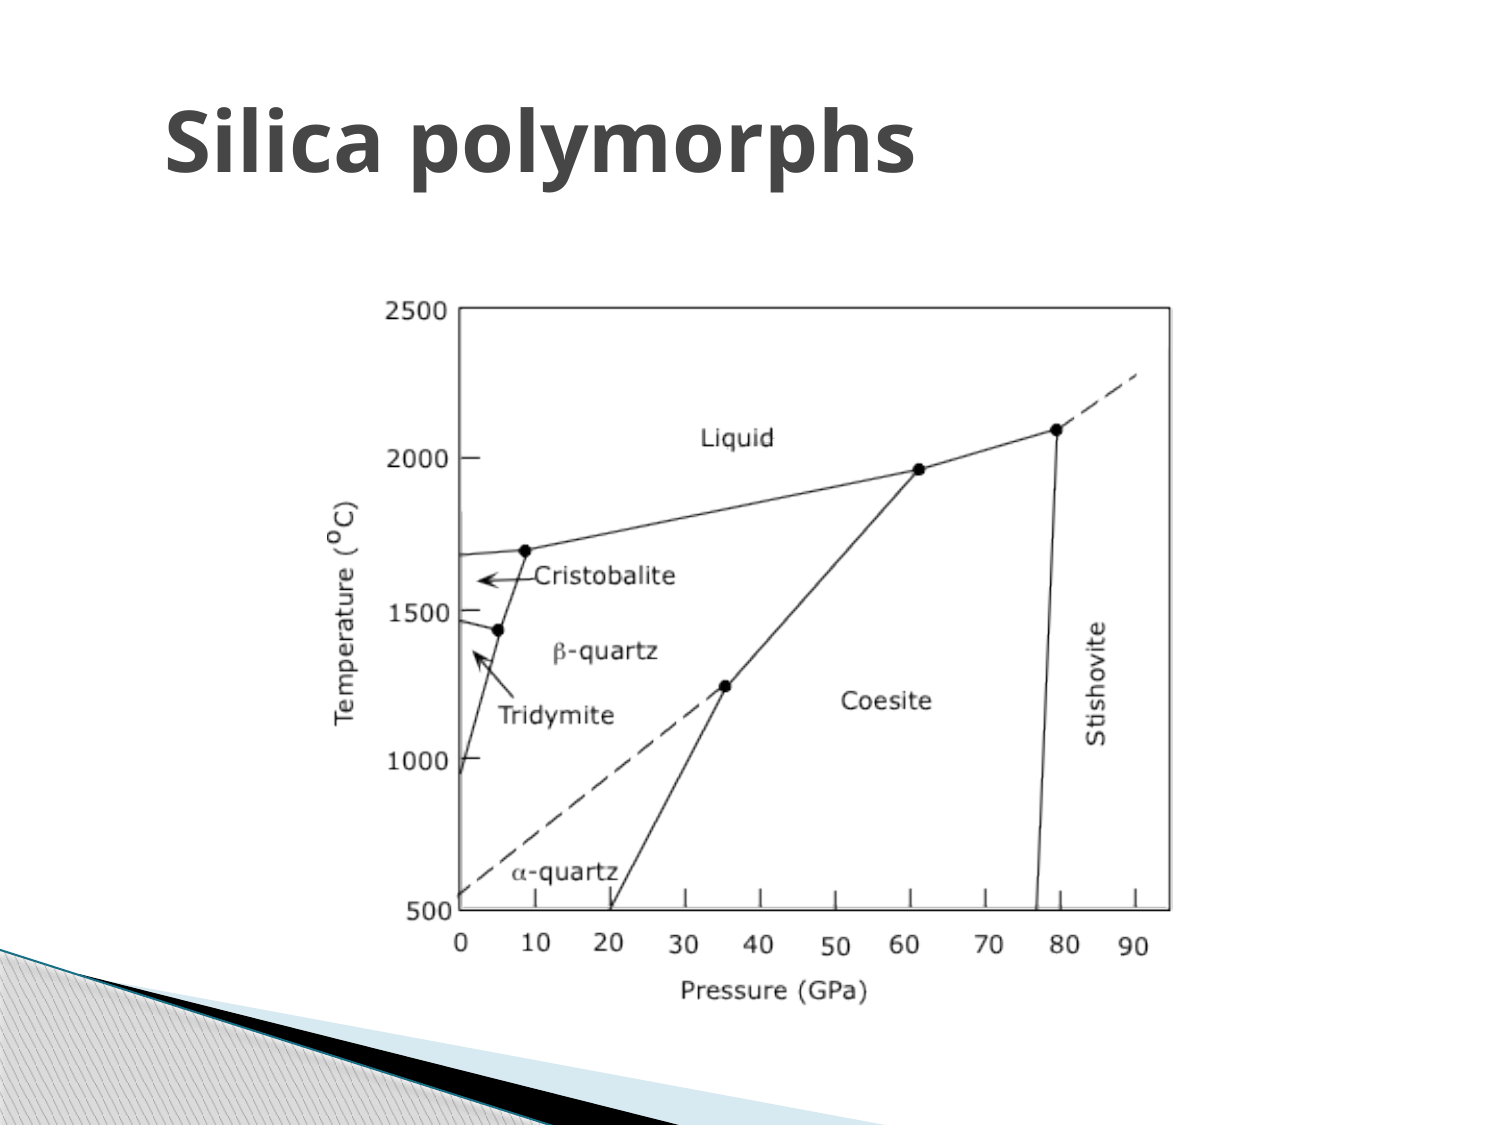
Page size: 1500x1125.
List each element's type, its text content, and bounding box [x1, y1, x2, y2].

title Silica polymorphs [150, 45, 1500, 233]
picture [326, 293, 1174, 1009]
